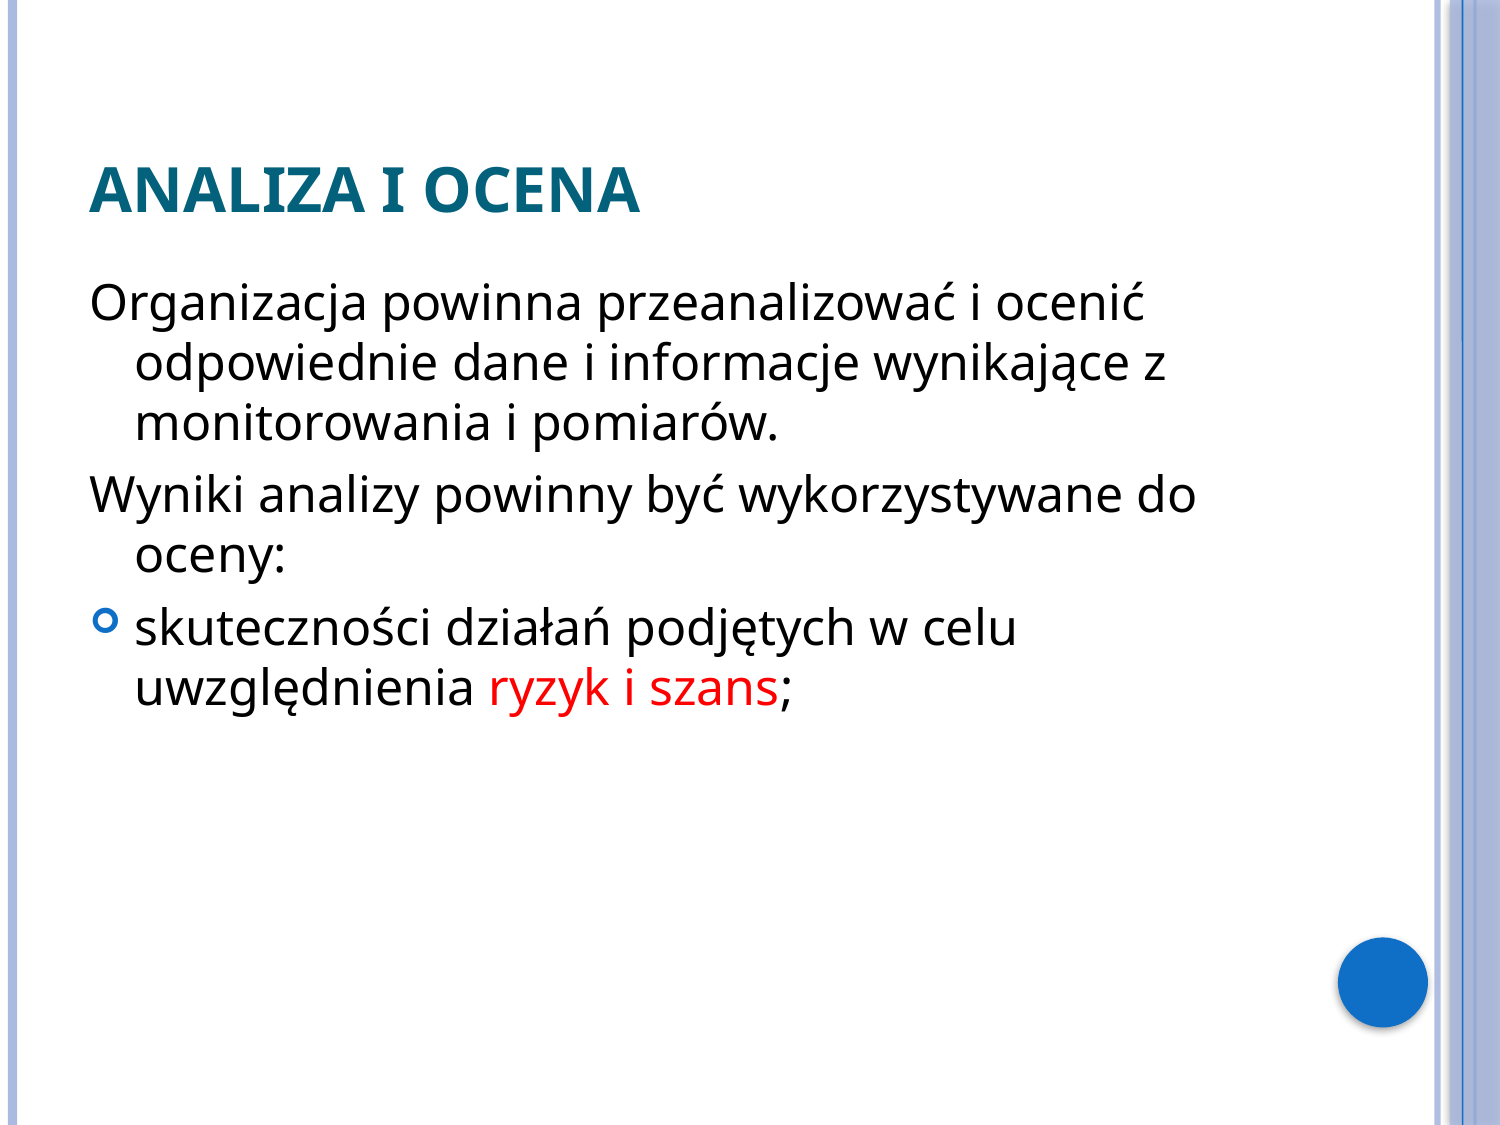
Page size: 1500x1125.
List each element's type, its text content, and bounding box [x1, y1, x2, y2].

title Analiza i ocena [75, 45, 1300, 233]
list Organizacja powinna przeanalizować i ocenić odpowiednie dane i informacje wynikające z monitorowania i pomiarów. Wyniki analizy powinny być wykorzystywane do oceny: skuteczności działań podjętych w celu uwzględnienia ryzyk i szans; [75, 262, 1300, 1062]
